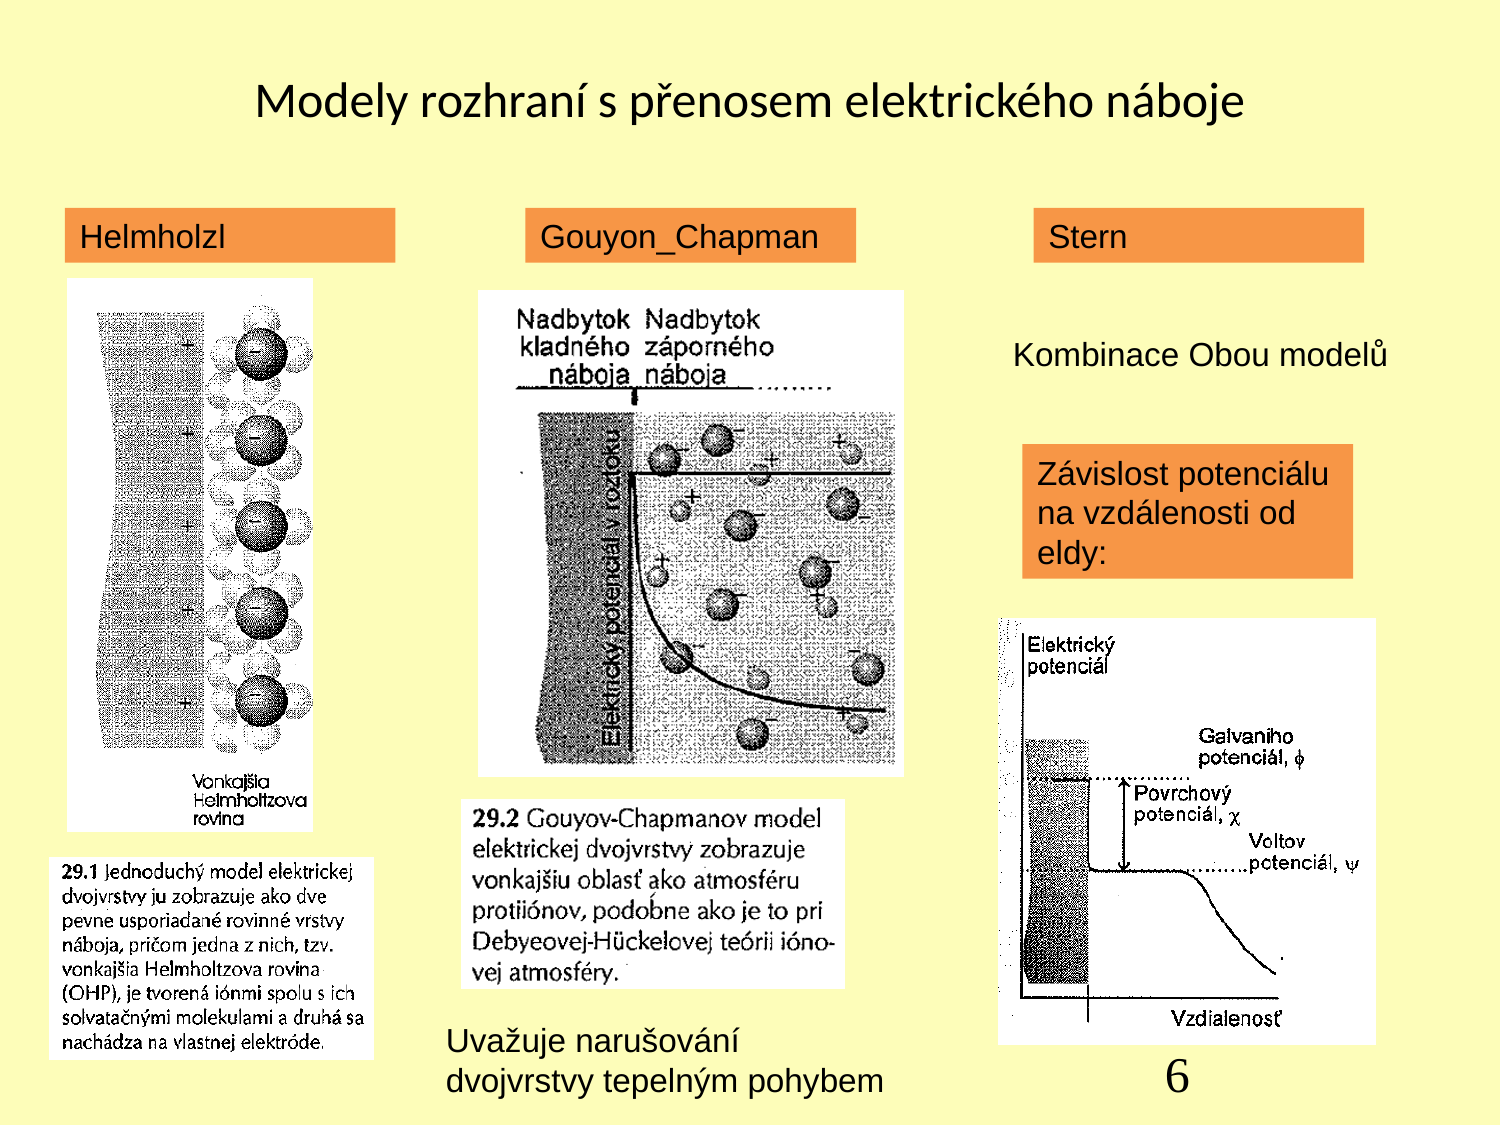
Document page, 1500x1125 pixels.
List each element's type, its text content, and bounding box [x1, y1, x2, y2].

text_box Gouyon_Chapman [525, 207, 857, 263]
text_box Uvažuje narušování dvojvrstvy tepelným pohybem [430, 1011, 904, 1106]
picture [478, 290, 904, 778]
text_box Závislost potenciálu na vzdálenosti od eldy: [1022, 444, 1354, 579]
text_box Stern [1033, 207, 1365, 263]
picture [461, 799, 845, 989]
picture [67, 278, 314, 832]
text_box Kombinace Obou modelů [998, 326, 1424, 381]
title Modely rozhraní s přenosem elektrického náboje [75, 45, 1425, 149]
picture [48, 857, 374, 1061]
text_box Helmholzl [64, 207, 396, 263]
picture [997, 618, 1376, 1046]
slide_number 6 [1074, 1042, 1425, 1103]
